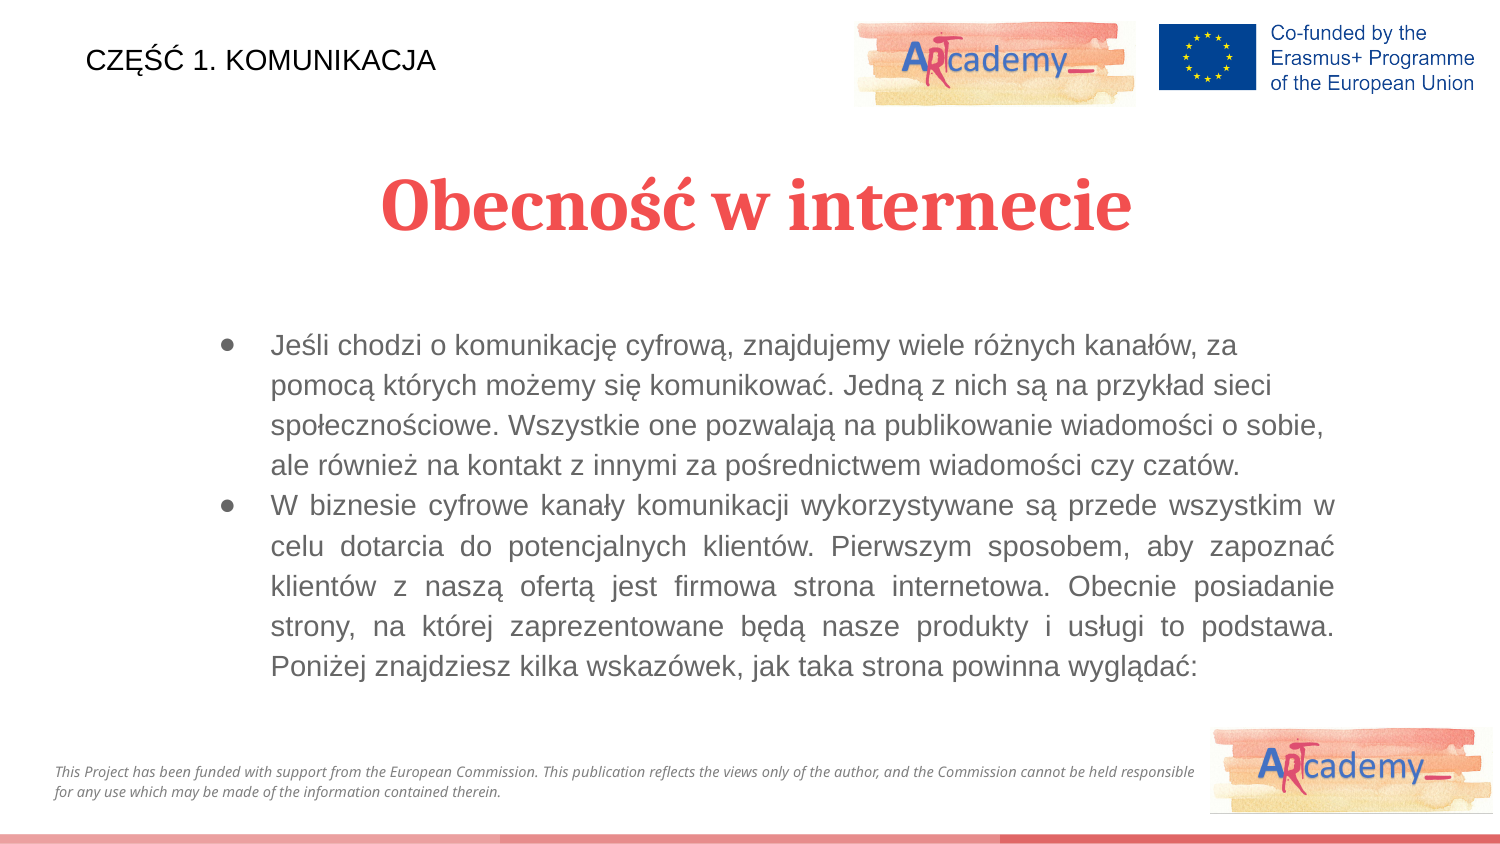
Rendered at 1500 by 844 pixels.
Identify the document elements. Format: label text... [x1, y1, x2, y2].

picture [1158, 24, 1474, 94]
picture [1210, 709, 1493, 844]
list Jeśli chodzi o komunikację cyfrową, znajdujemy wiele różnych kanałów, za pomocą których możemy się komunikować. Jedną z nich są na przykład sieci społecznościowe. Wszystkie one pozwalają na publikowanie wiadomości o sobie, ale również na kontakt z innymi za pośrednictwem wiadomości czy czatów. W biznesie cyfrowe kanały komunikacji wykorzystywane są przede wszystkim w celu dotarcia do potencjalnych klientów. Pierwszym sposobem, aby zapoznać klientów z naszą ofertą jest firmowa strona internetowa. Obecnie posiadanie strony, na której zaprezentowane będą nasze produkty i usługi to podstawa. Poniżej znajdziesz kilka wskazówek, jak taka strona powinna wyglądać: [180, 305, 1352, 592]
text_box This Project has been funded with support from the European Commission. This publication reflects the views only of the author, and the Commission cannot be held responsible for any use which may be made of the information contained therein. [39, 754, 1205, 799]
title Obecność w internecie [180, 53, 1352, 261]
text_box CZĘŚĆ 1. KOMUNIKACJA [70, 33, 492, 84]
picture [854, 2, 1137, 138]
